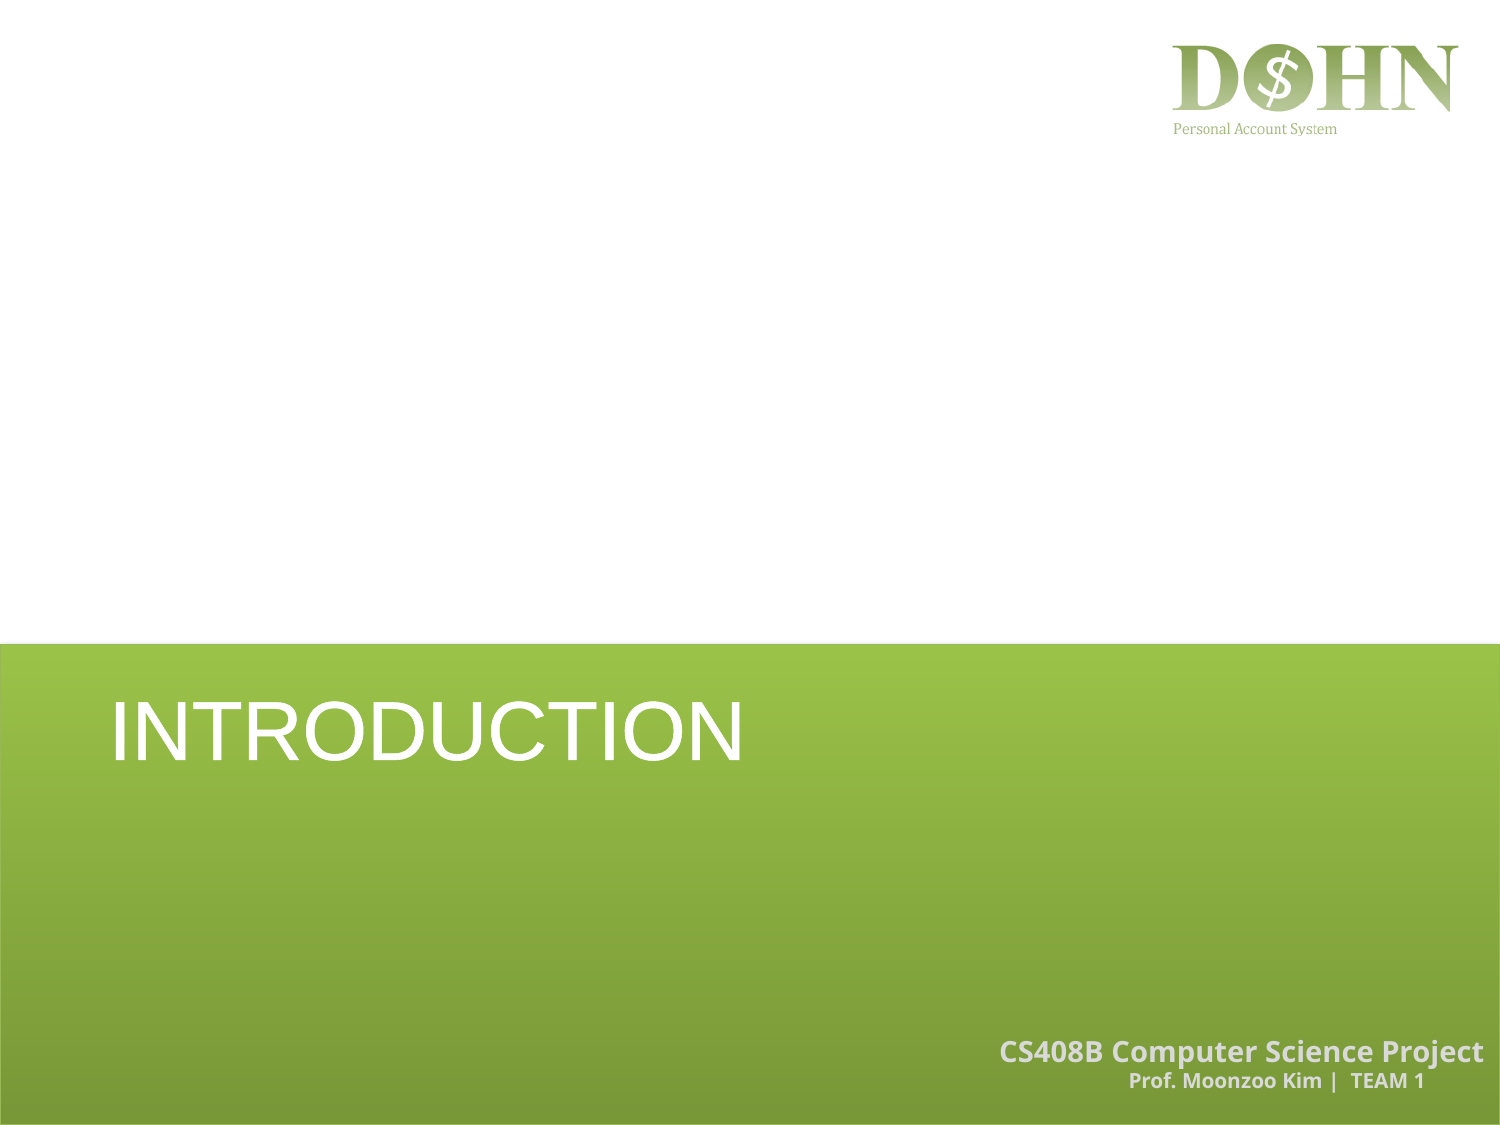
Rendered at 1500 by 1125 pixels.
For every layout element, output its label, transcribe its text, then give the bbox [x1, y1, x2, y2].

text_box CS408B Computer Science Project Prof. Moonzoo Kim | TEAM 1 [984, 1025, 1500, 1101]
slide_number 3 [1074, 1065, 1425, 1125]
picture [1171, 34, 1459, 137]
text_box INTRODUCTION [93, 669, 1020, 784]
text_box [0, 644, 1500, 1125]
